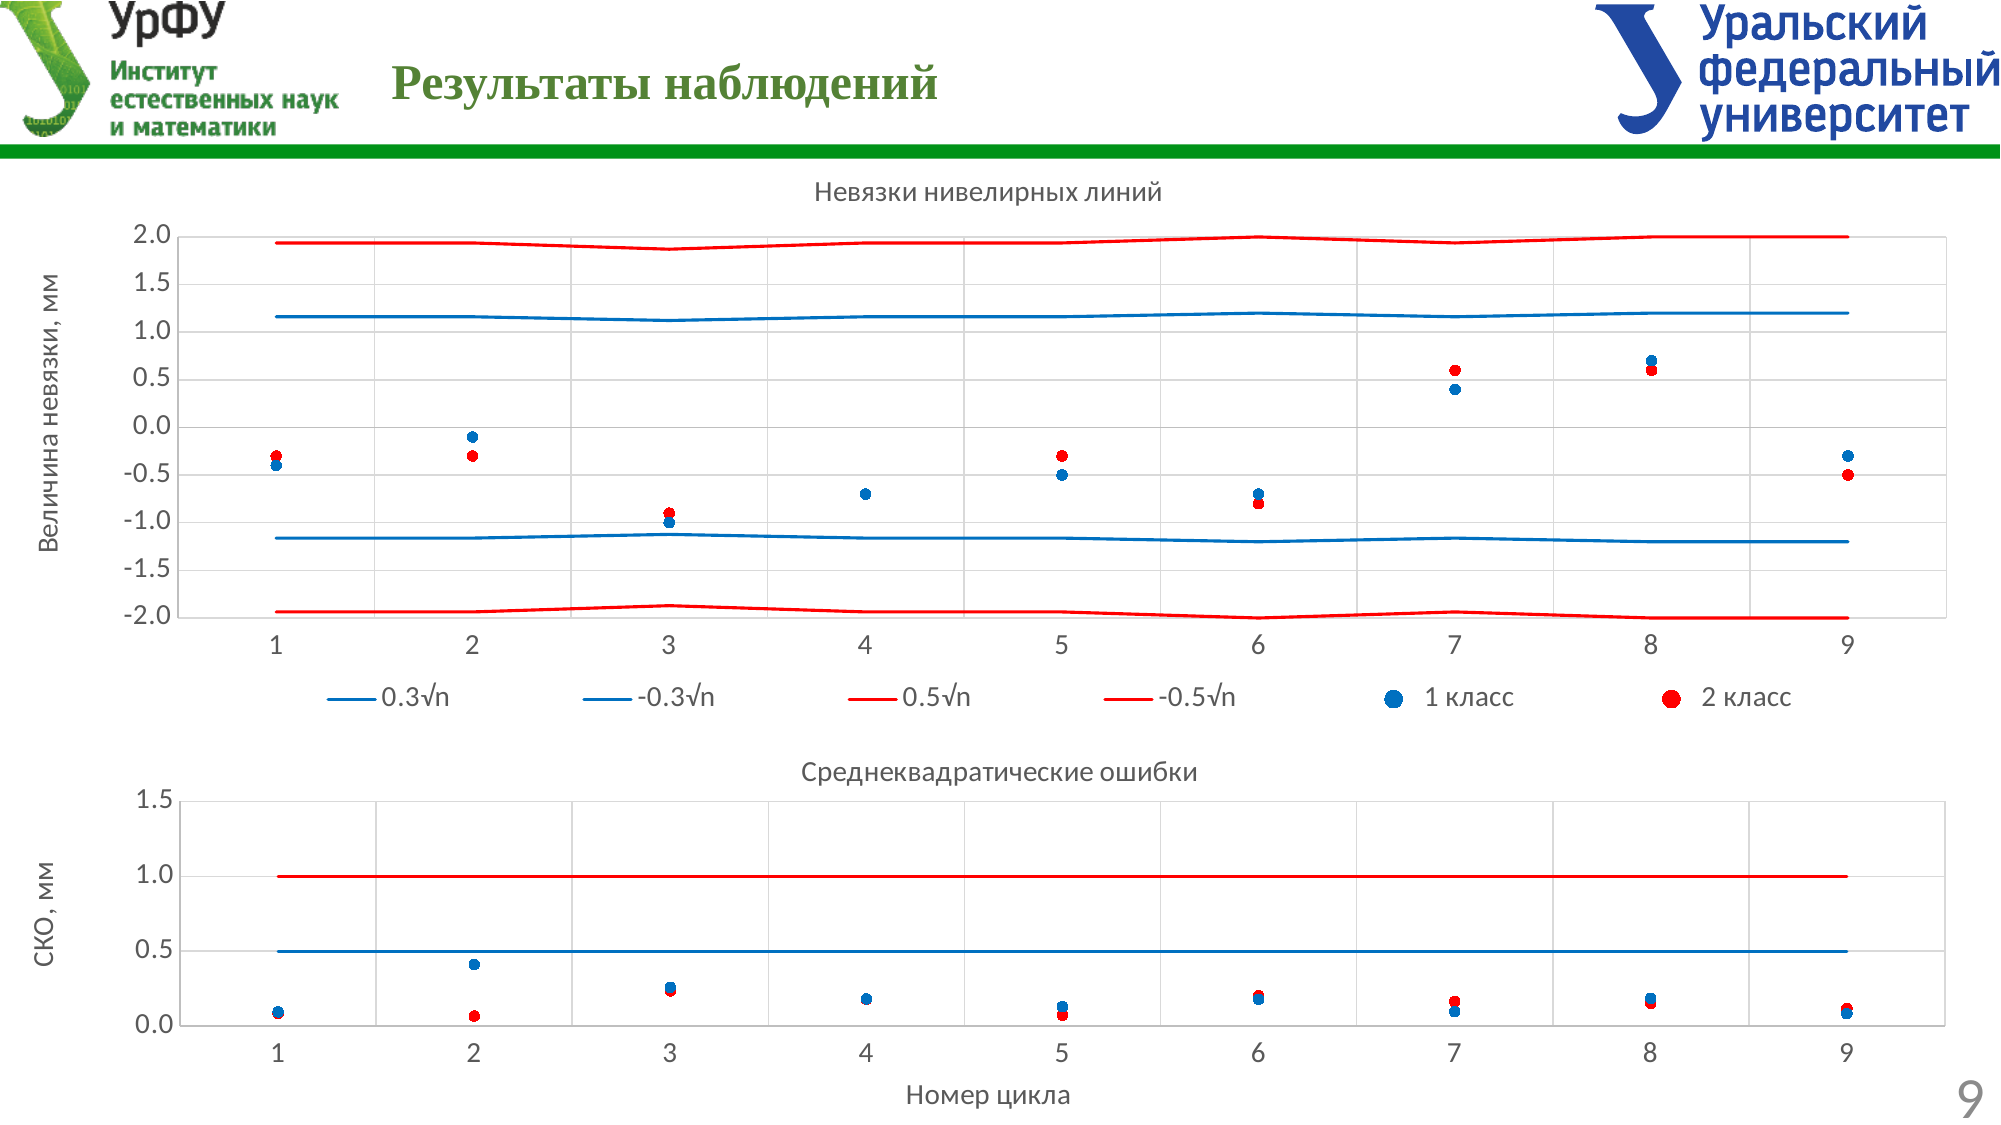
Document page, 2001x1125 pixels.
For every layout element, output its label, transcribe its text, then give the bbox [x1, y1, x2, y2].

text_box Результаты наблюдений [376, 42, 1353, 117]
chart [0, 158, 2000, 1125]
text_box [1592, 1, 2000, 145]
text_box [0, 143, 2000, 160]
picture [0, 1, 339, 137]
